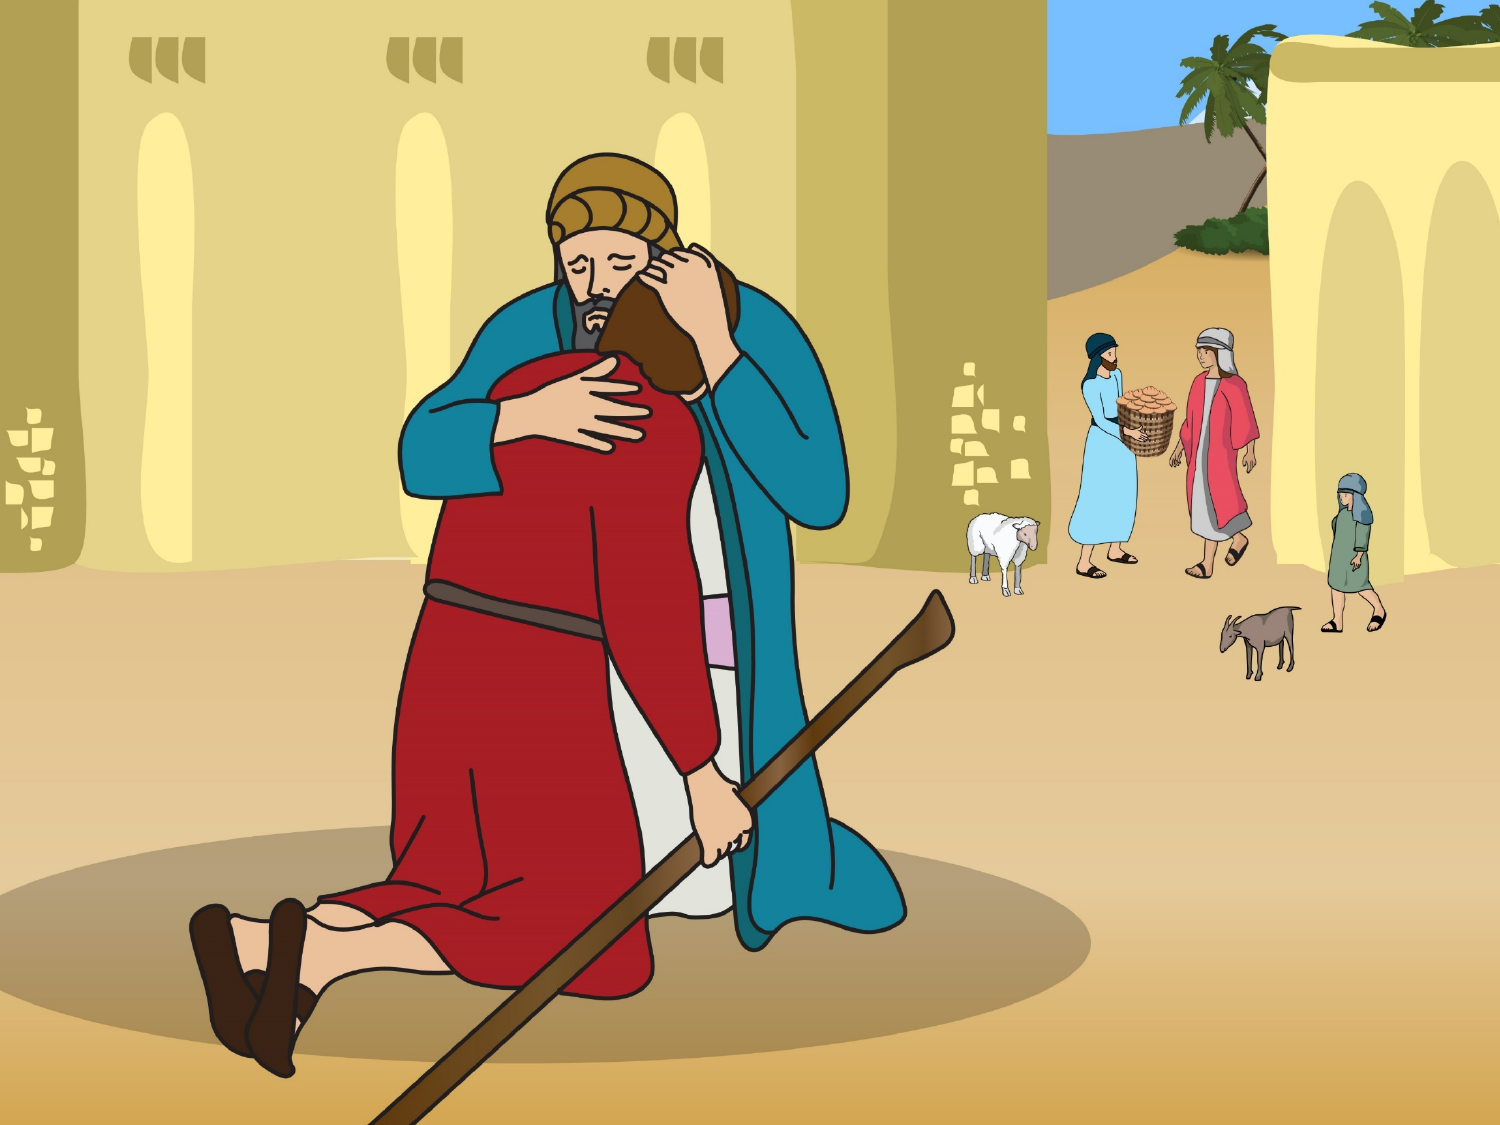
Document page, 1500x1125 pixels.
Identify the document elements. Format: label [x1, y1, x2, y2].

list [0, 0, 1500, 1125]
